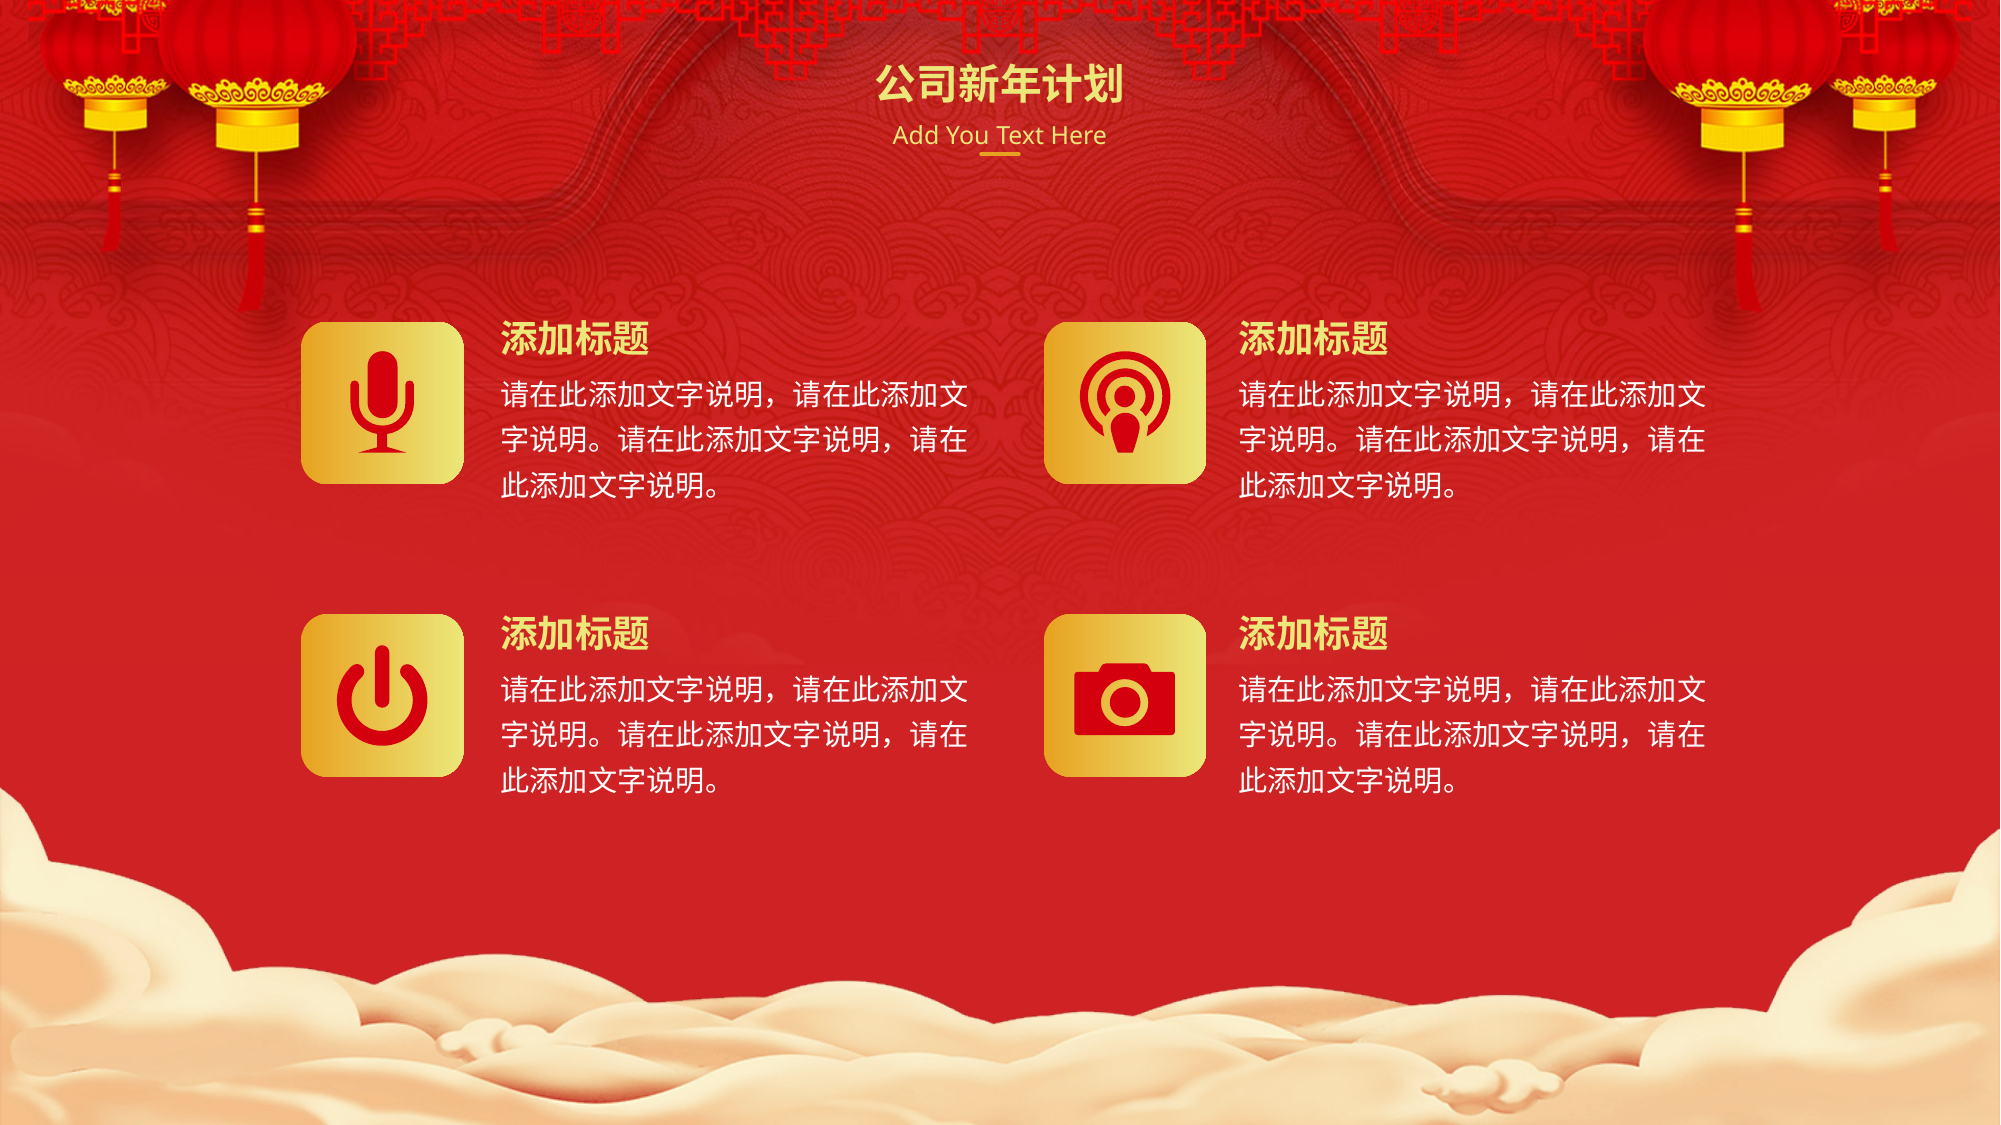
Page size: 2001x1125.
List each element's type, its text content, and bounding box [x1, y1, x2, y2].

picture [0, 0, 2000, 1125]
text_box Add You Text Here [847, 103, 1153, 157]
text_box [300, 602, 986, 807]
text_box 公司新年计划 [859, 50, 1141, 103]
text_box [1043, 307, 1725, 512]
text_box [1043, 602, 1725, 807]
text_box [300, 307, 986, 512]
